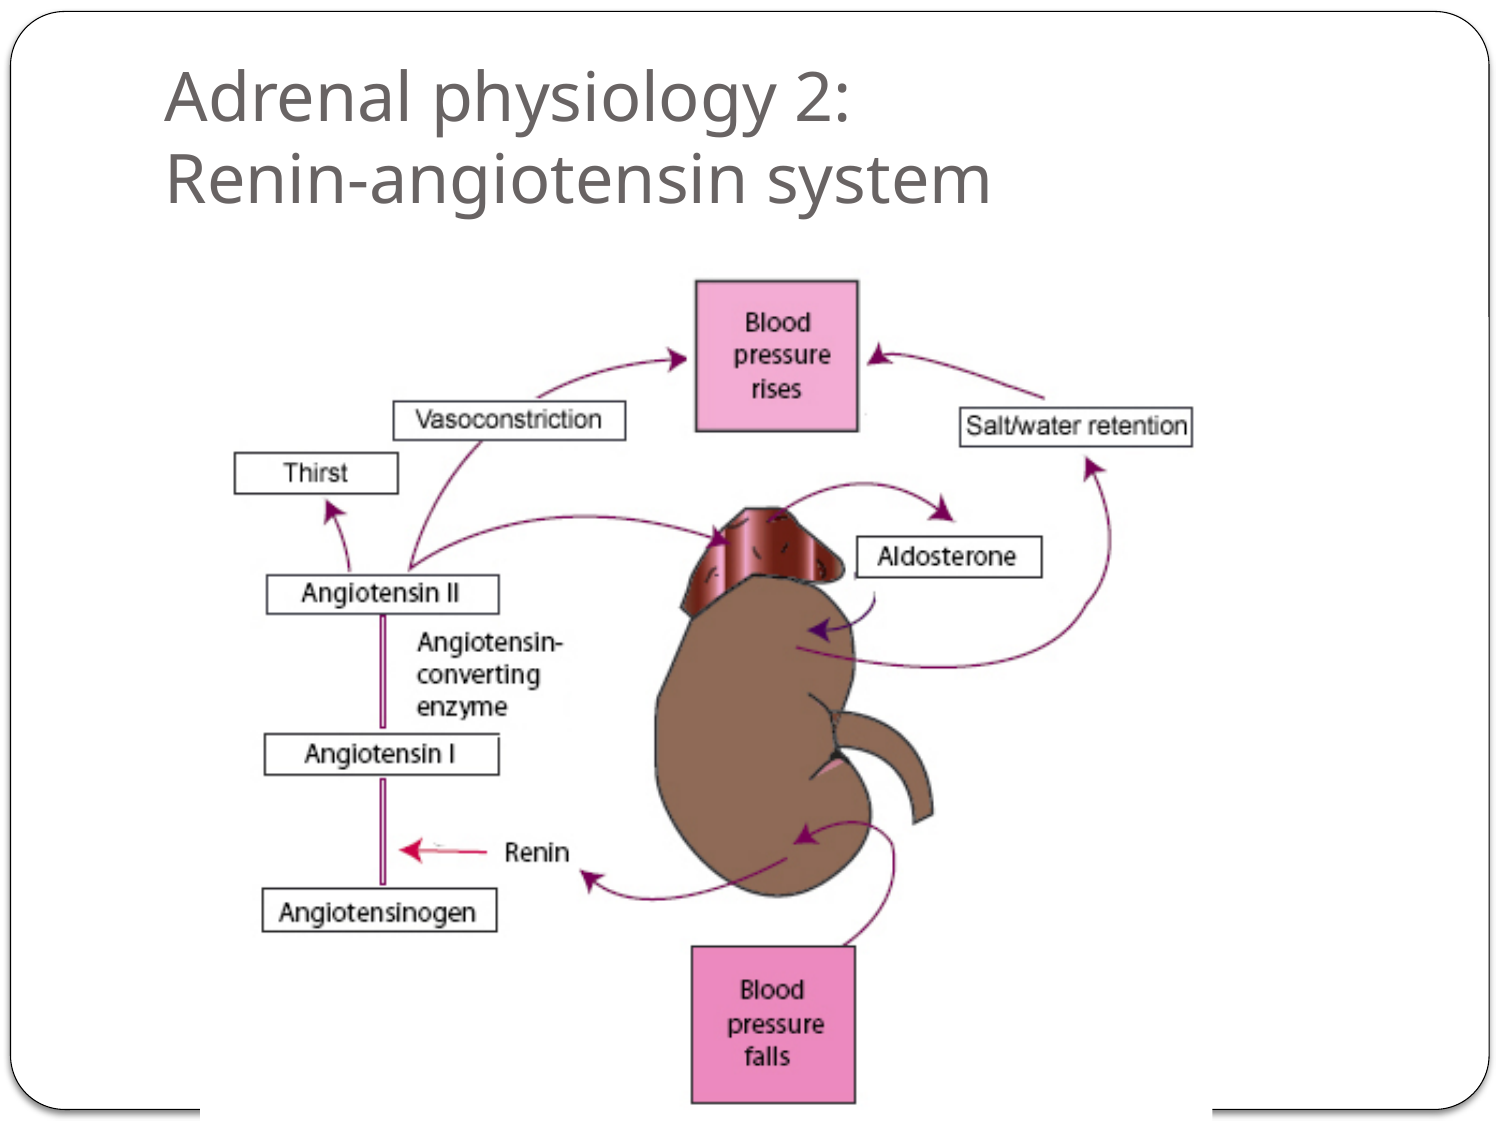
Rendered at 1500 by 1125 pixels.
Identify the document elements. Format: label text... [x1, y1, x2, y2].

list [199, 240, 1213, 1125]
title Adrenal physiology 2: Renin-angiotensin system [150, 45, 1425, 233]
